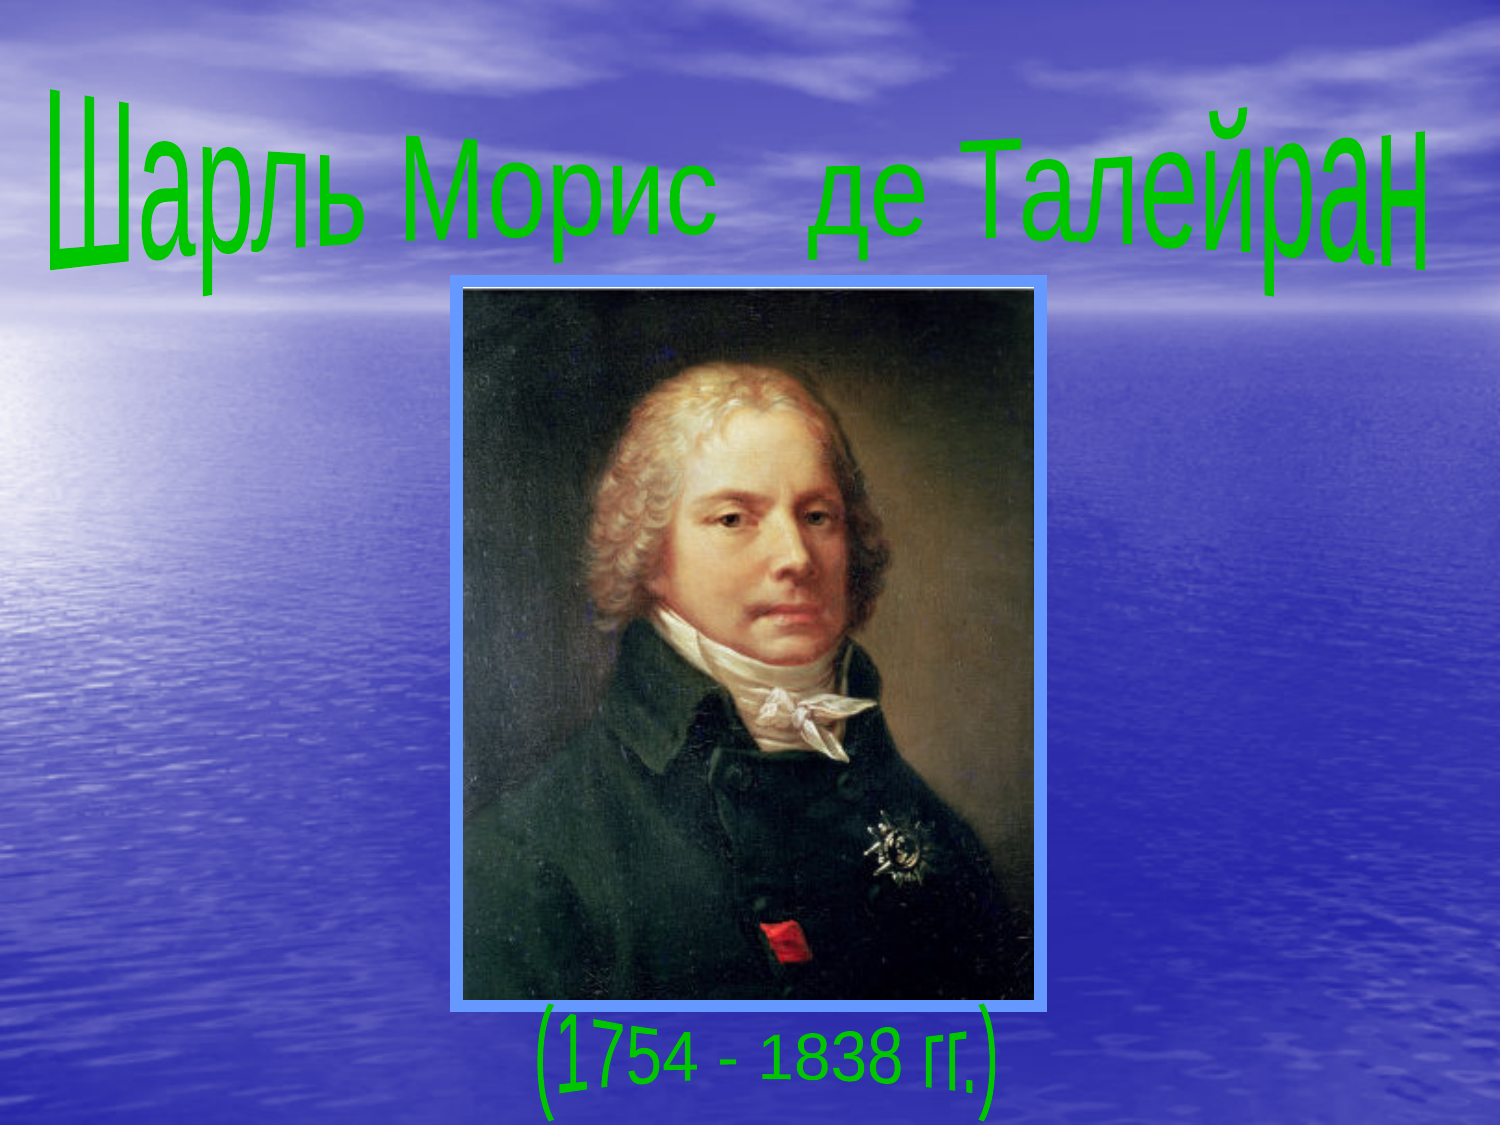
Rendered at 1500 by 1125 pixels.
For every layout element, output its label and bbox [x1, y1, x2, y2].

picture [462, 287, 1035, 1000]
